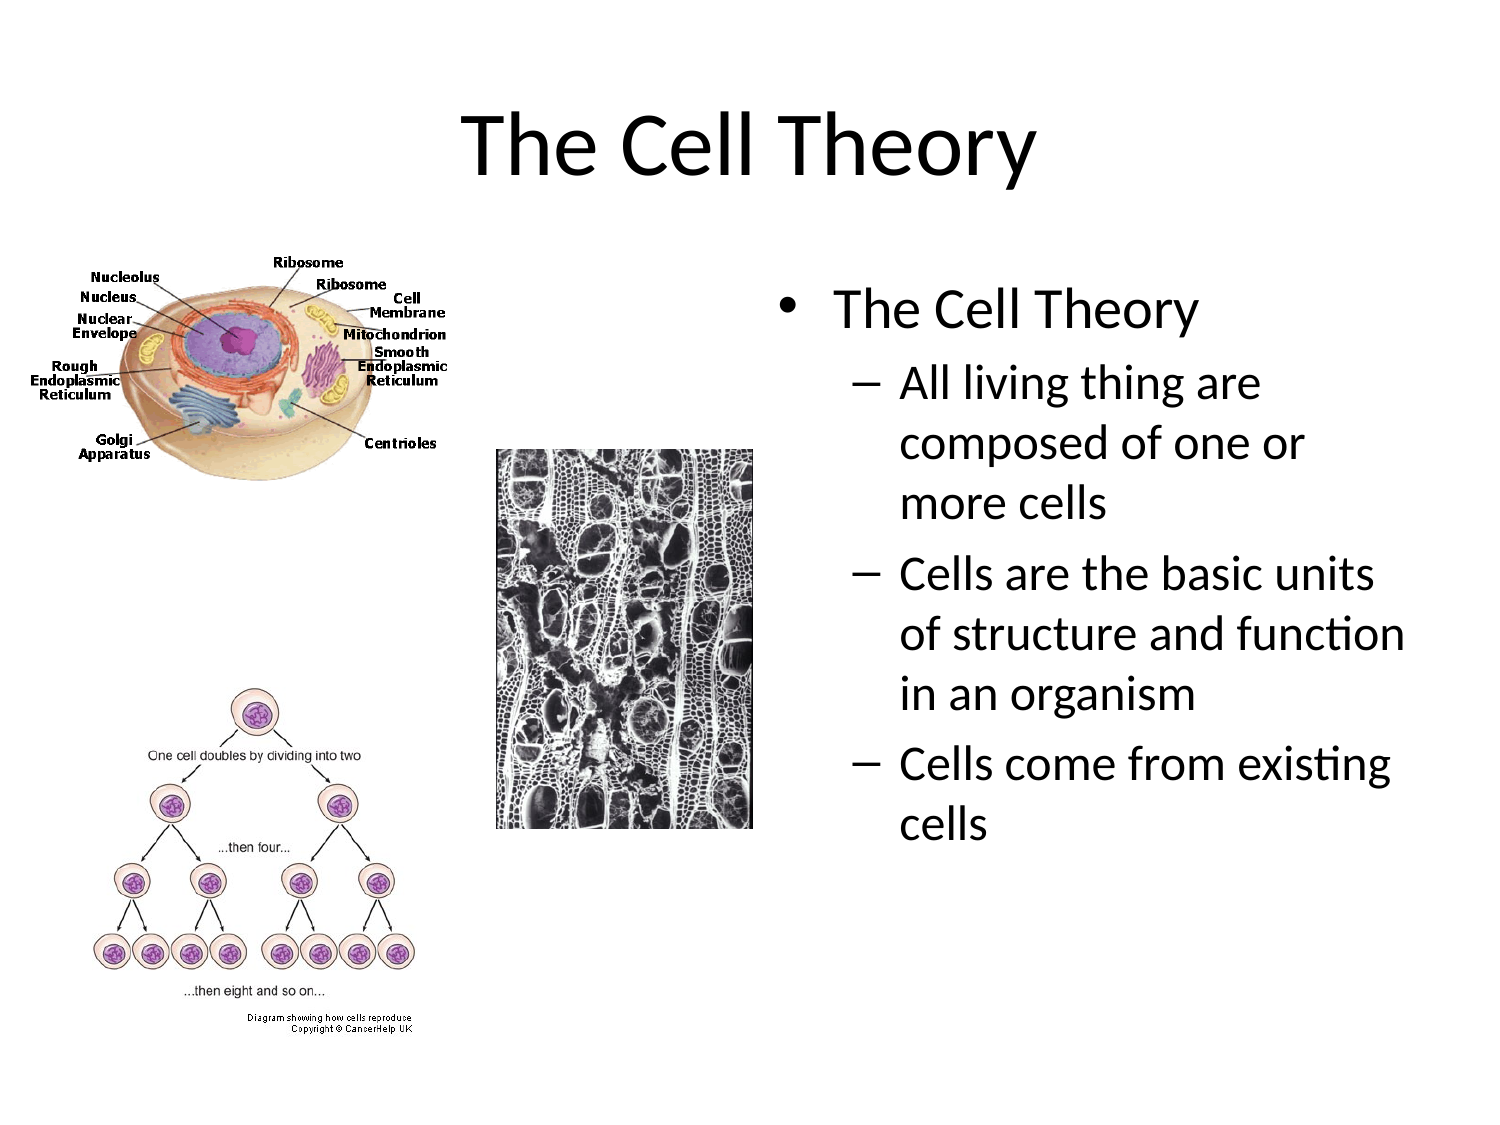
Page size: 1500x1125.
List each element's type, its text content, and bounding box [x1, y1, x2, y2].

list The Cell Theory All living thing are composed of one or more cells Cells are the basic units of structure and function in an organism Cells come from existing cells [762, 262, 1425, 1005]
picture [495, 449, 753, 829]
title The Cell Theory [75, 45, 1425, 233]
picture [91, 687, 417, 1038]
picture [26, 212, 451, 530]
